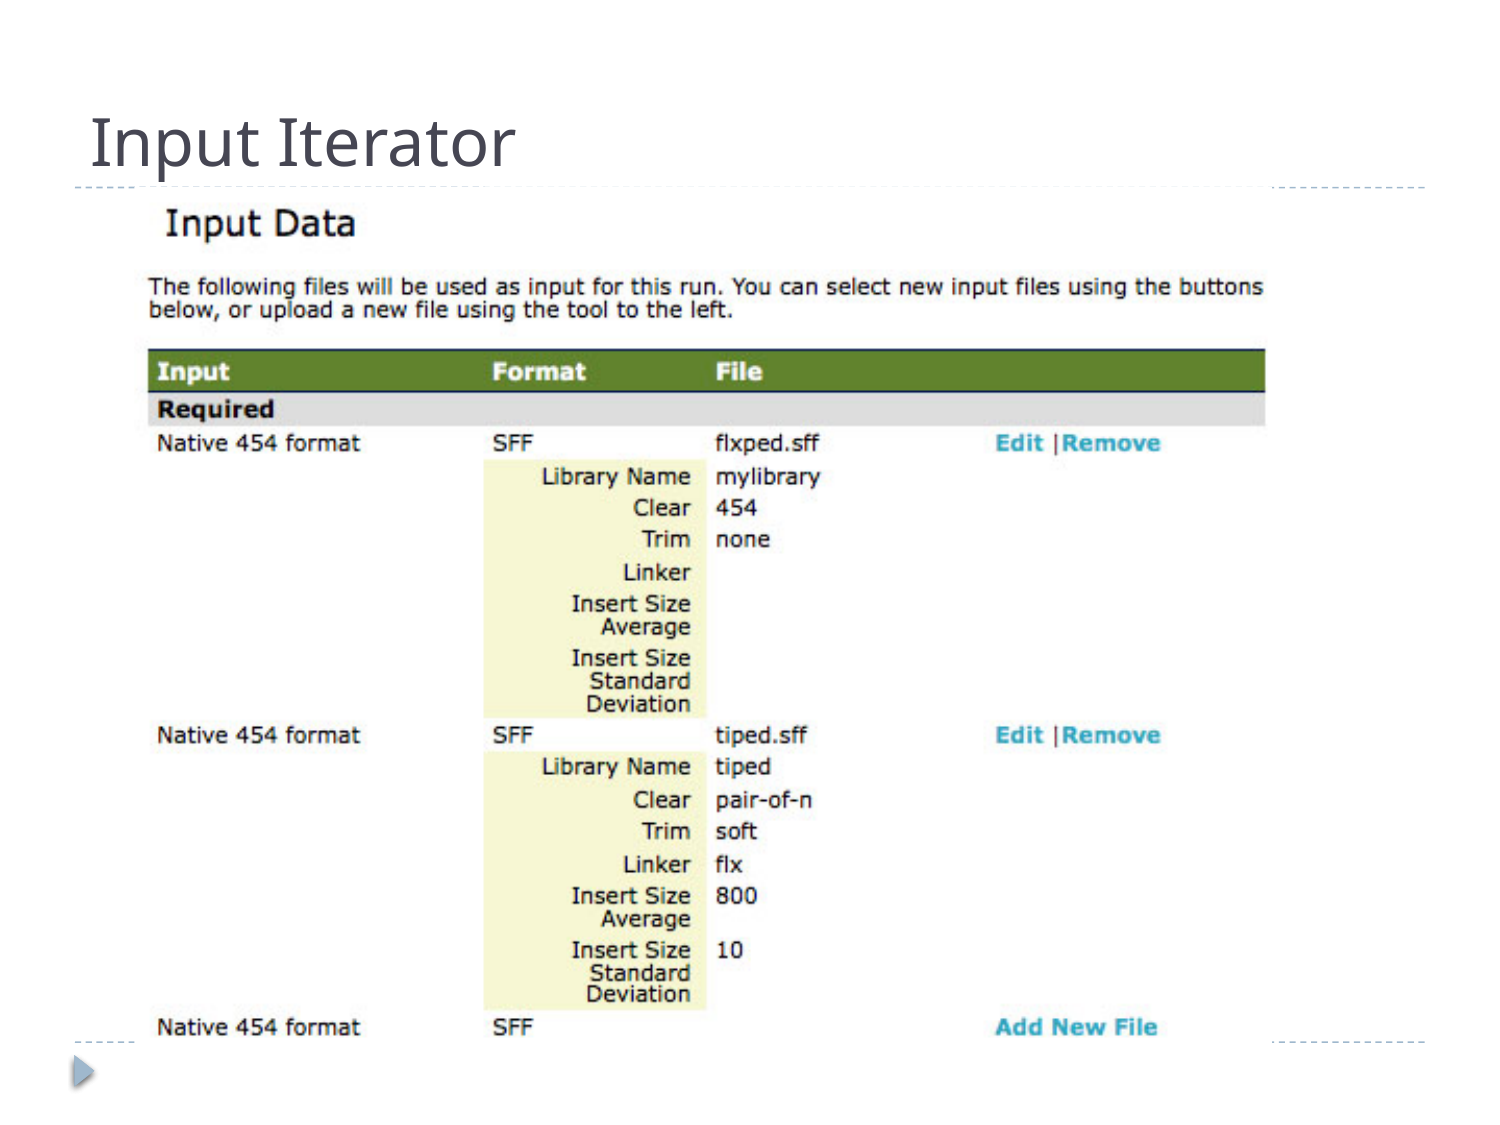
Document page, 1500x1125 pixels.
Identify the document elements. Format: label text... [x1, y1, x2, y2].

title Input Iterator [74, 37, 1426, 188]
picture [134, 187, 1273, 1065]
